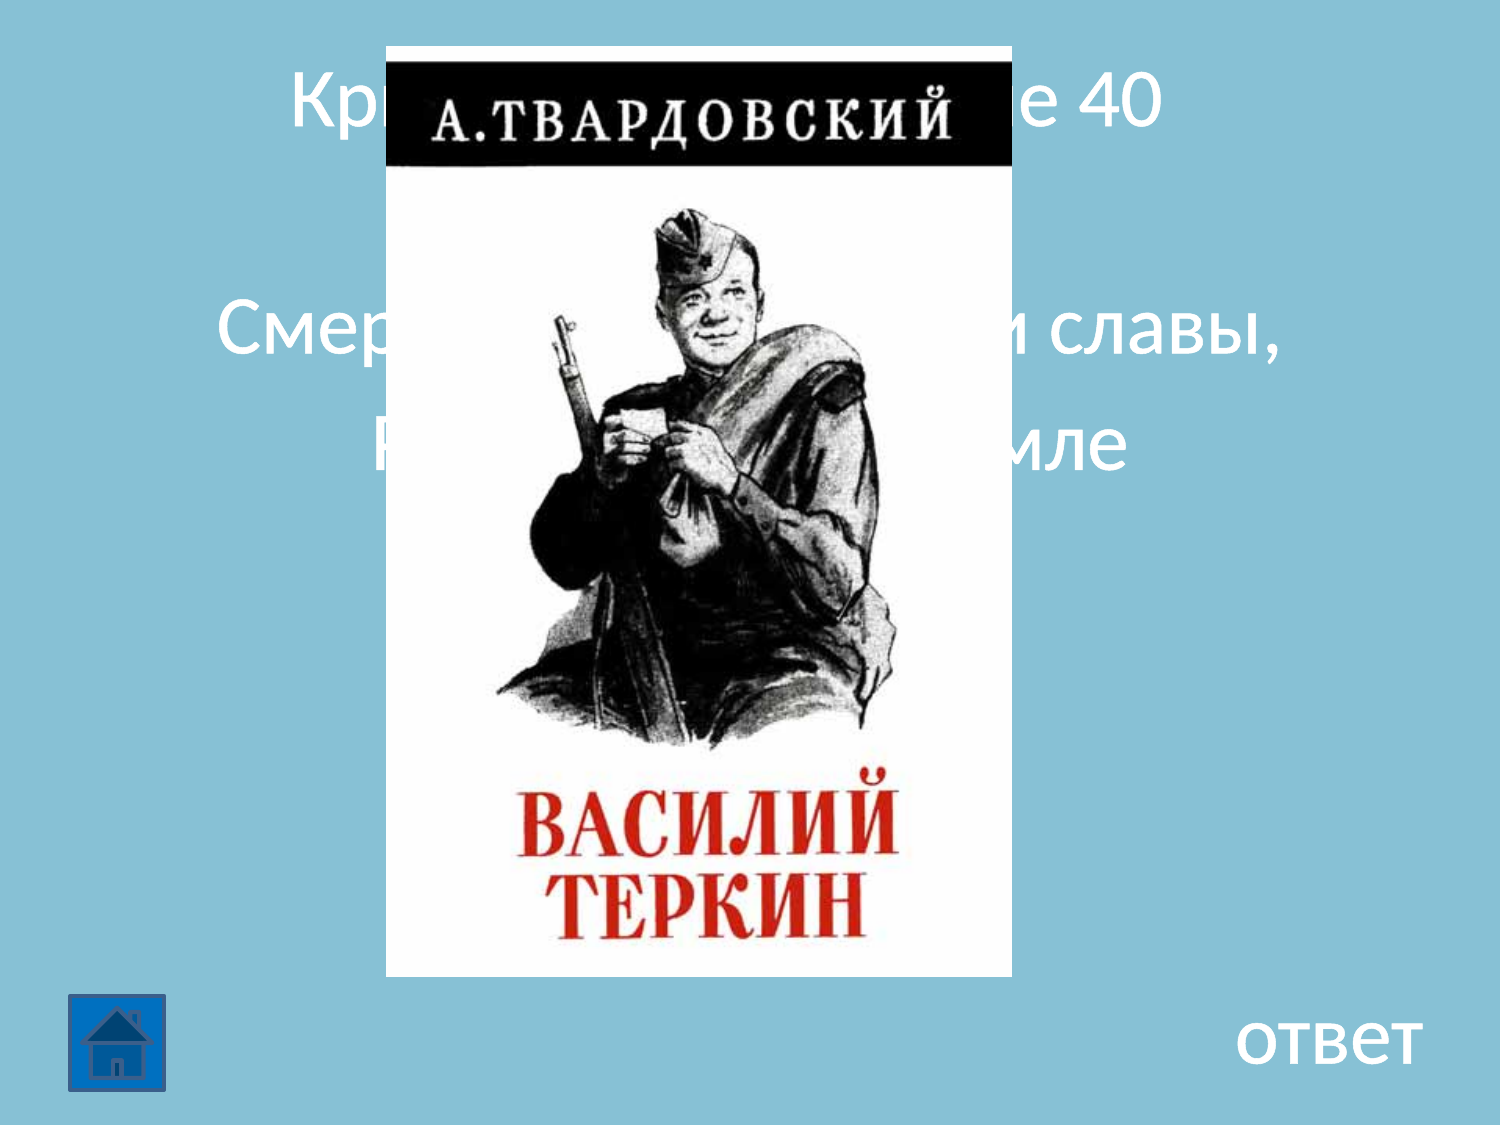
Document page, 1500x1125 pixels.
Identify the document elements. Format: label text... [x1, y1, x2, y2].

text_box ответ [1219, 972, 1439, 1088]
picture [386, 46, 1012, 977]
text_box [68, 994, 166, 1092]
list Смертный бой не ради славы, Ради жизни на земле [75, 262, 1425, 1005]
text_box Крылатое выражение 40 [210, 35, 1243, 151]
